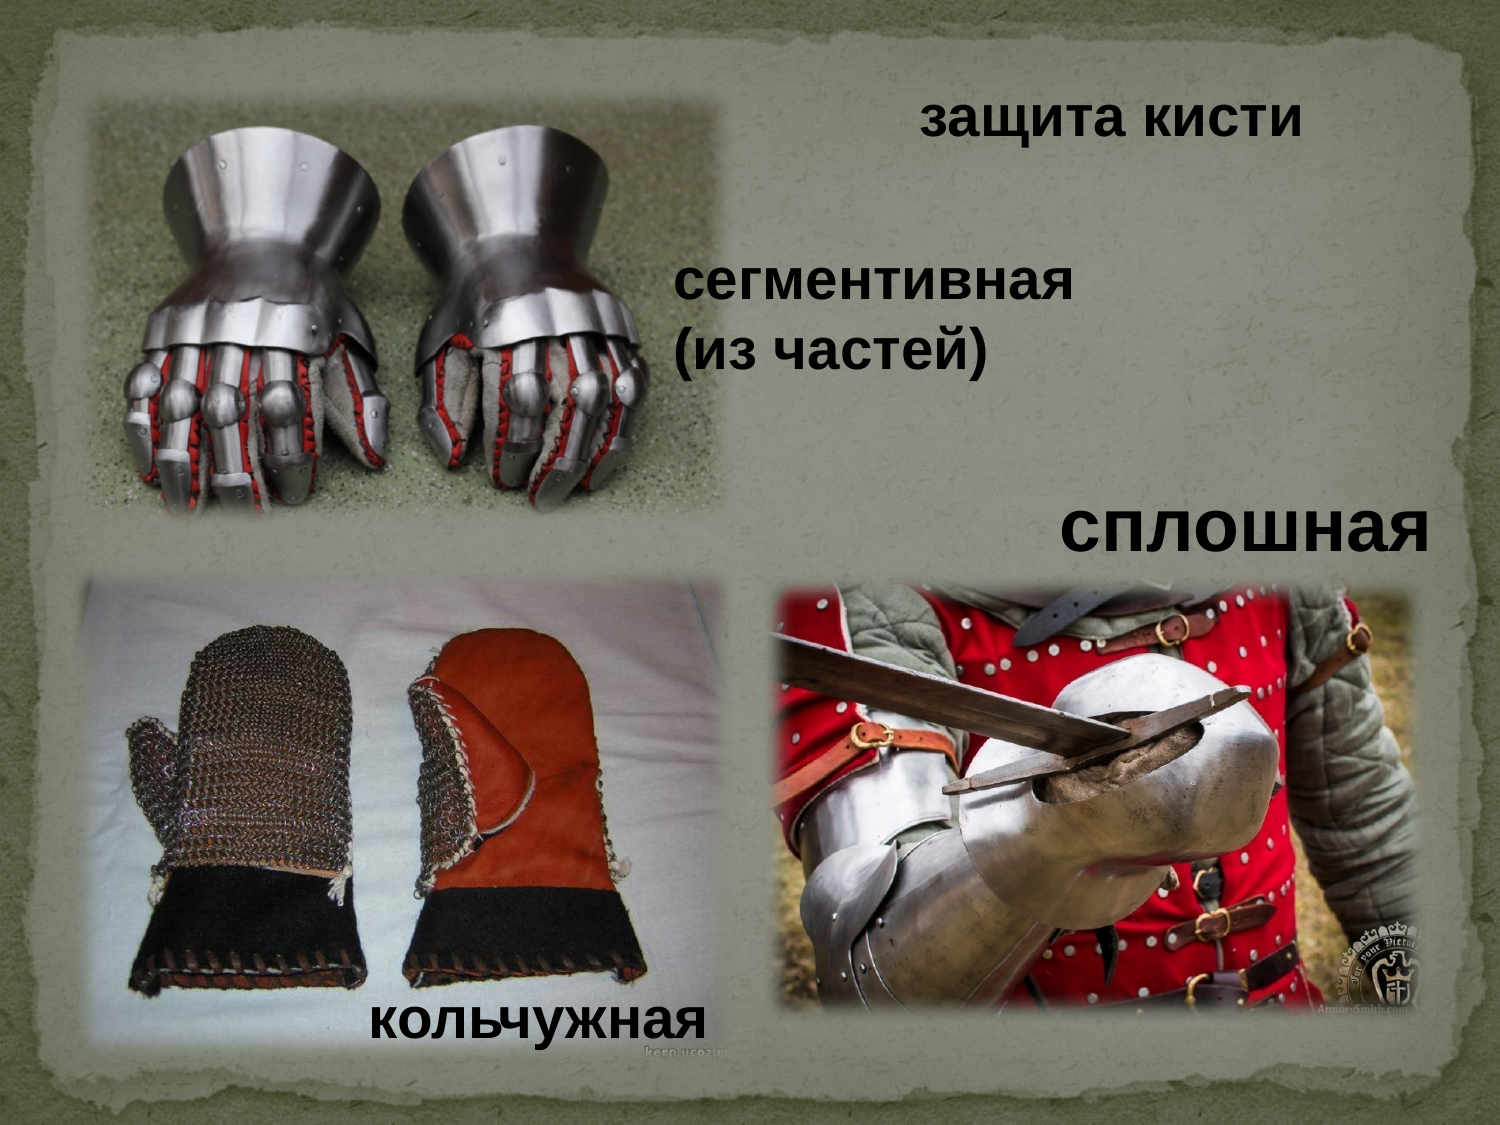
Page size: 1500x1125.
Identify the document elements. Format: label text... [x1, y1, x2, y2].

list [73, 84, 737, 526]
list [73, 565, 736, 1060]
text_box защита кисти [904, 70, 1320, 156]
picture [763, 576, 1428, 1025]
text_box сегментивная (из частей) [745, 234, 1107, 389]
text_box сплошная [1044, 468, 1448, 574]
